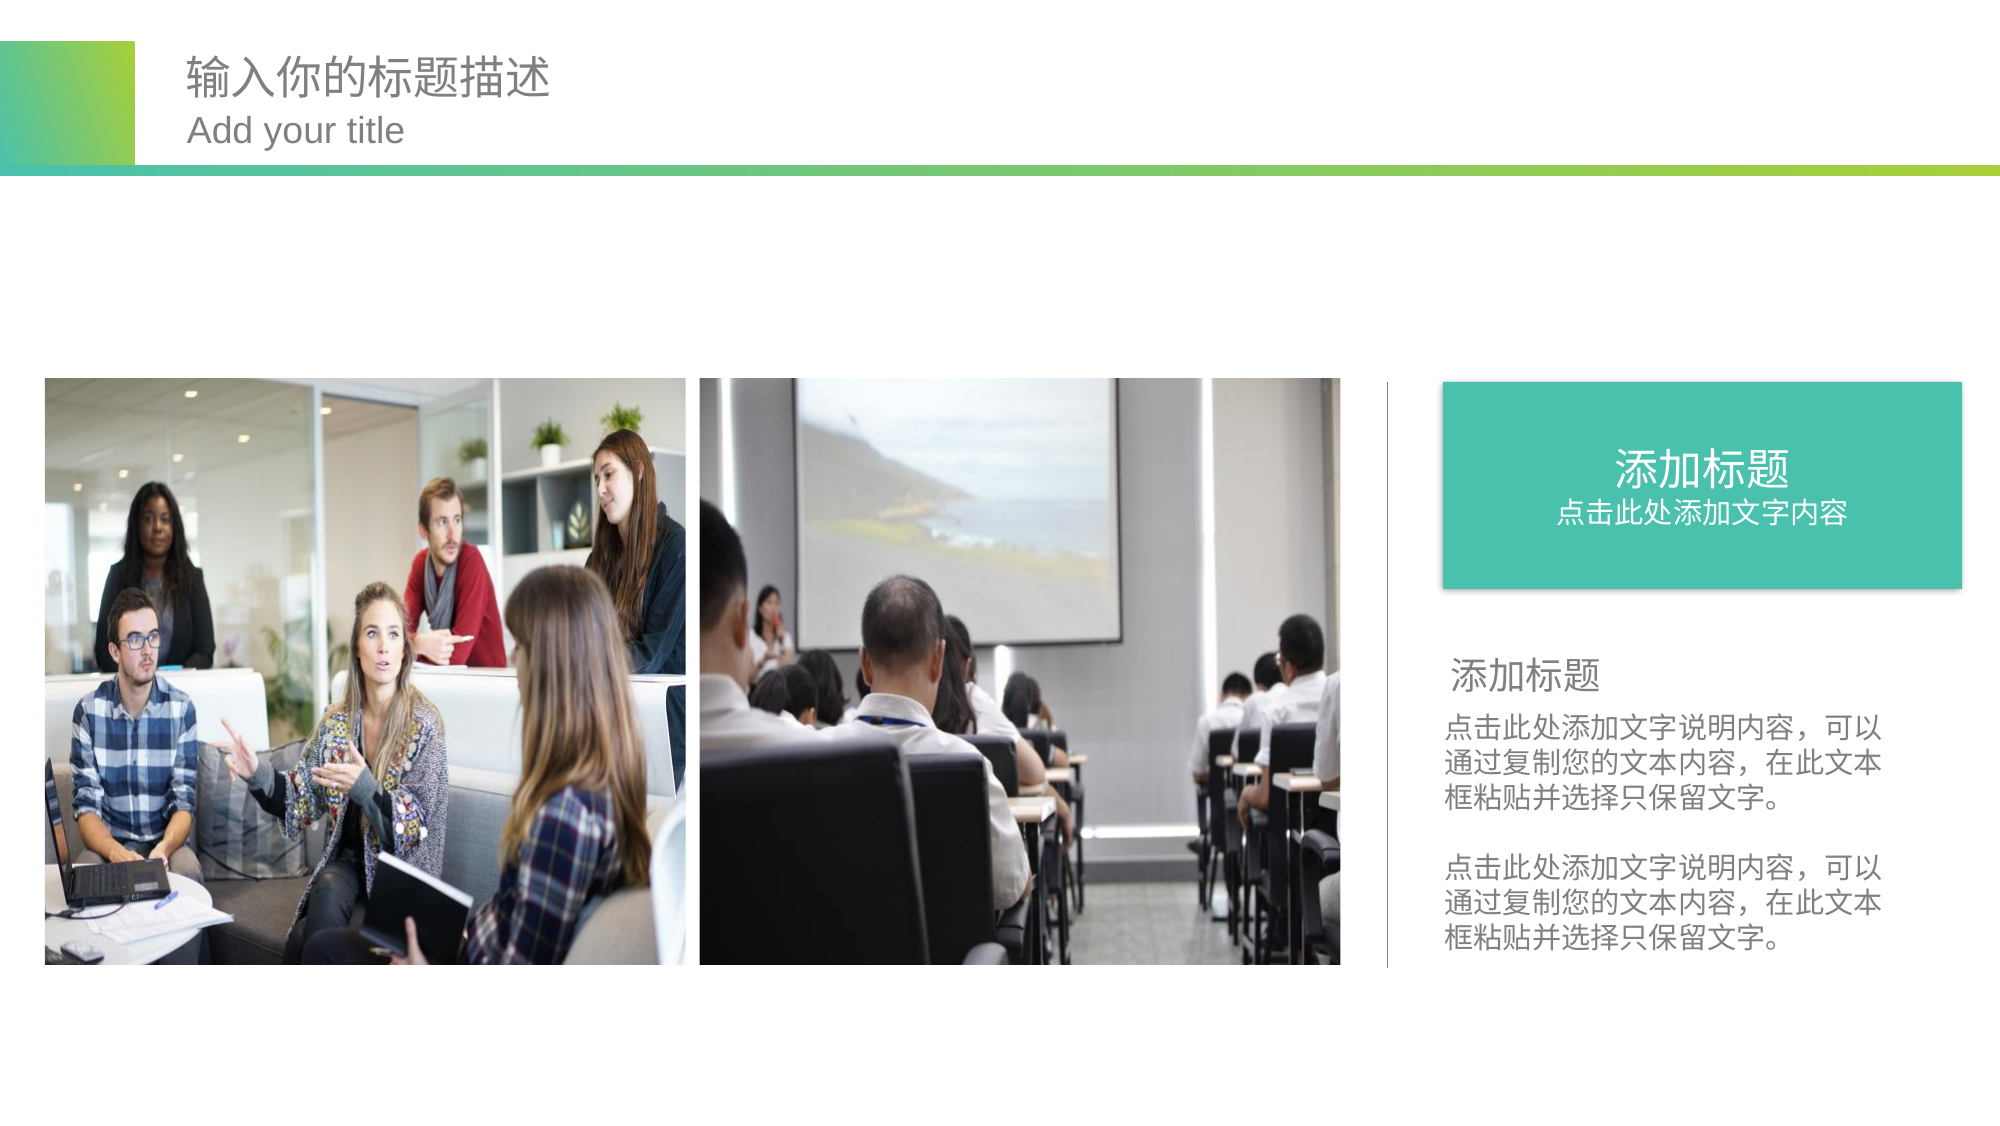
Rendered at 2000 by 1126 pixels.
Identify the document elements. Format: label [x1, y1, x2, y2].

text_box [0, 41, 2000, 177]
text_box [44, 378, 1963, 968]
